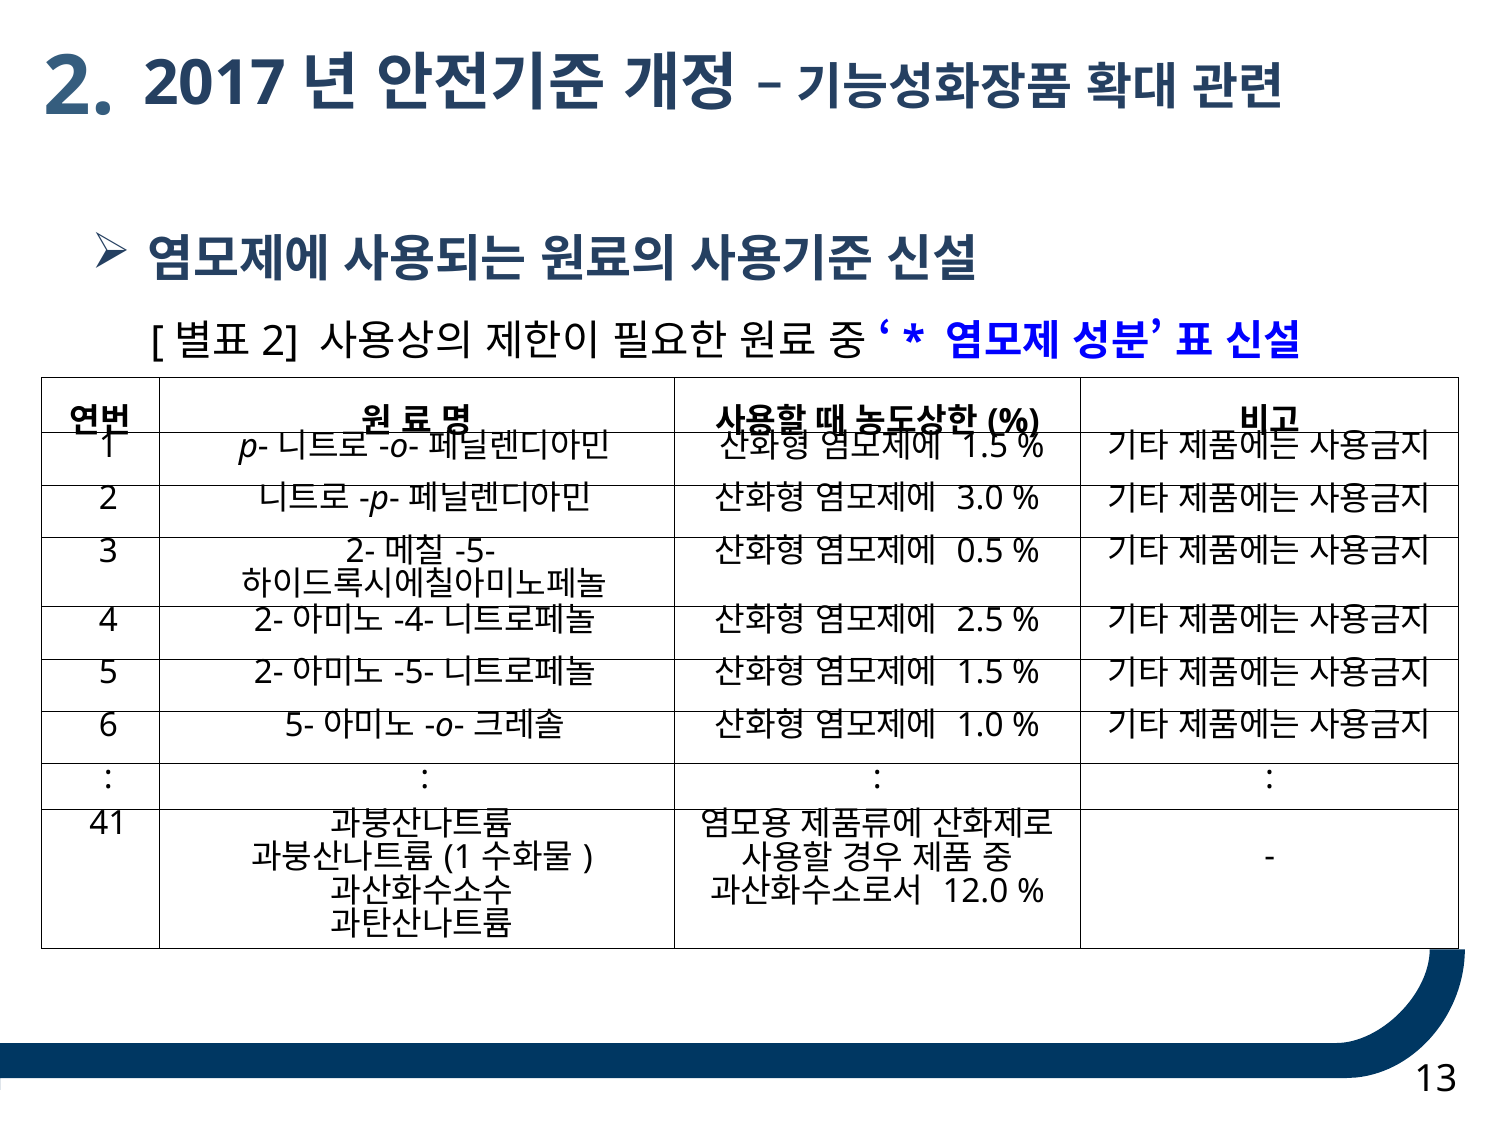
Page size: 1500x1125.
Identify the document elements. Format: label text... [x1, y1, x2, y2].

table_cell 니트로-p-페닐렌디아민 [160, 486, 674, 537]
table_cell : [1081, 764, 1458, 809]
table_header 연번 [42, 378, 159, 432]
table_header 원 료 명 [160, 378, 674, 432]
table_header 사용할 때 농도상한(%) [675, 378, 1080, 432]
text_box [별표2] 사용상의 제한이 필요한 원료 중 ‘* 염모제 성분’ 표 신설 [135, 306, 1365, 372]
table_cell : [675, 764, 1080, 809]
text_box [0, 0, 1500, 75]
text_box 13 [1399, 1046, 1477, 1107]
table_cell 4 [42, 607, 159, 659]
table_cell : [160, 764, 674, 809]
table_cell 1 [42, 433, 159, 485]
table_cell 기타 제품에는 사용금지 [1081, 433, 1458, 485]
table_cell p-니트로-o-페닐렌디아민 [160, 433, 674, 485]
table_cell 5 [42, 660, 159, 711]
table_cell 산화형 염모제에 2.5 % [675, 607, 1080, 659]
table_cell 2-아미노-4-니트로페놀 [160, 607, 674, 659]
text_box 2017년 안전기준 개정 – 기능성화장품 확대 관련 [172, 75, 1400, 125]
table_cell 염모용 제품류에 산화제로 사용할 경우 제품 중 과산화수소로서 12.0 % [675, 810, 1080, 948]
text_box 2. [7, 23, 172, 139]
table_cell 기타 제품에는 사용금지 [1081, 538, 1458, 606]
table_cell 6 [42, 712, 159, 763]
table_cell 기타 제품에는 사용금지 [1081, 607, 1458, 659]
table_cell 기타 제품에는 사용금지 [1081, 486, 1458, 537]
table_cell 산화형 염모제에 1.0 % [675, 712, 1080, 763]
table_cell : [42, 764, 159, 809]
table_cell 산화형 염모제에 1.5 % [675, 660, 1080, 711]
table_cell 2 [42, 486, 159, 537]
table_header 비고 [1081, 378, 1458, 432]
table_cell 41 [42, 810, 159, 948]
table_cell 과붕산나트륨 과붕산나트륨(1수화물) 과산화수소수 과탄산나트륨 [160, 810, 674, 948]
table_cell 산화형 염모제에 3.0 % [675, 486, 1080, 537]
table_cell 기타 제품에는 사용금지 [1081, 660, 1458, 711]
table_cell 3 [42, 538, 159, 606]
table_cell 산화형 염모제에 0.5 % [675, 538, 1080, 606]
text_box 염모제에 사용되는 원료의 사용기준 신설 [76, 188, 1258, 267]
table_cell 5-아미노-o-크레솔 [160, 712, 674, 763]
table_cell - [1081, 810, 1458, 948]
table_cell 2-메칠-5-하이드록시에칠아미노페놀 [160, 538, 674, 606]
table_cell 산화형 염모제에 1.5 % [675, 433, 1080, 485]
table_cell 기타 제품에는 사용금지 [1081, 712, 1458, 763]
table_cell 2-아미노-5-니트로페놀 [160, 660, 674, 711]
